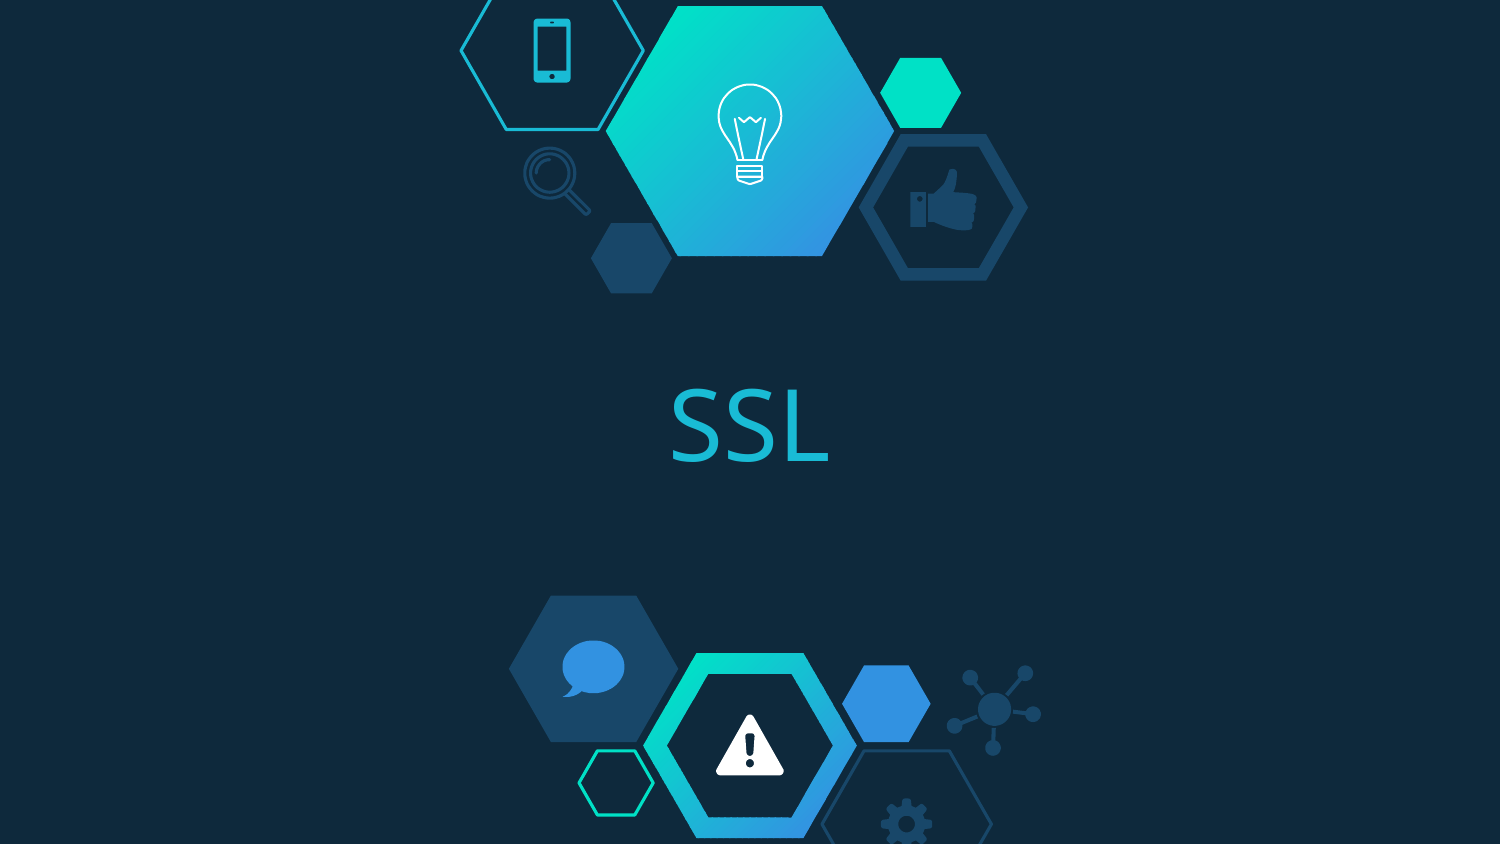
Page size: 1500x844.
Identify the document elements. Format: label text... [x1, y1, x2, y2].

title SSL [229, 326, 1271, 517]
text_box [716, 714, 784, 776]
